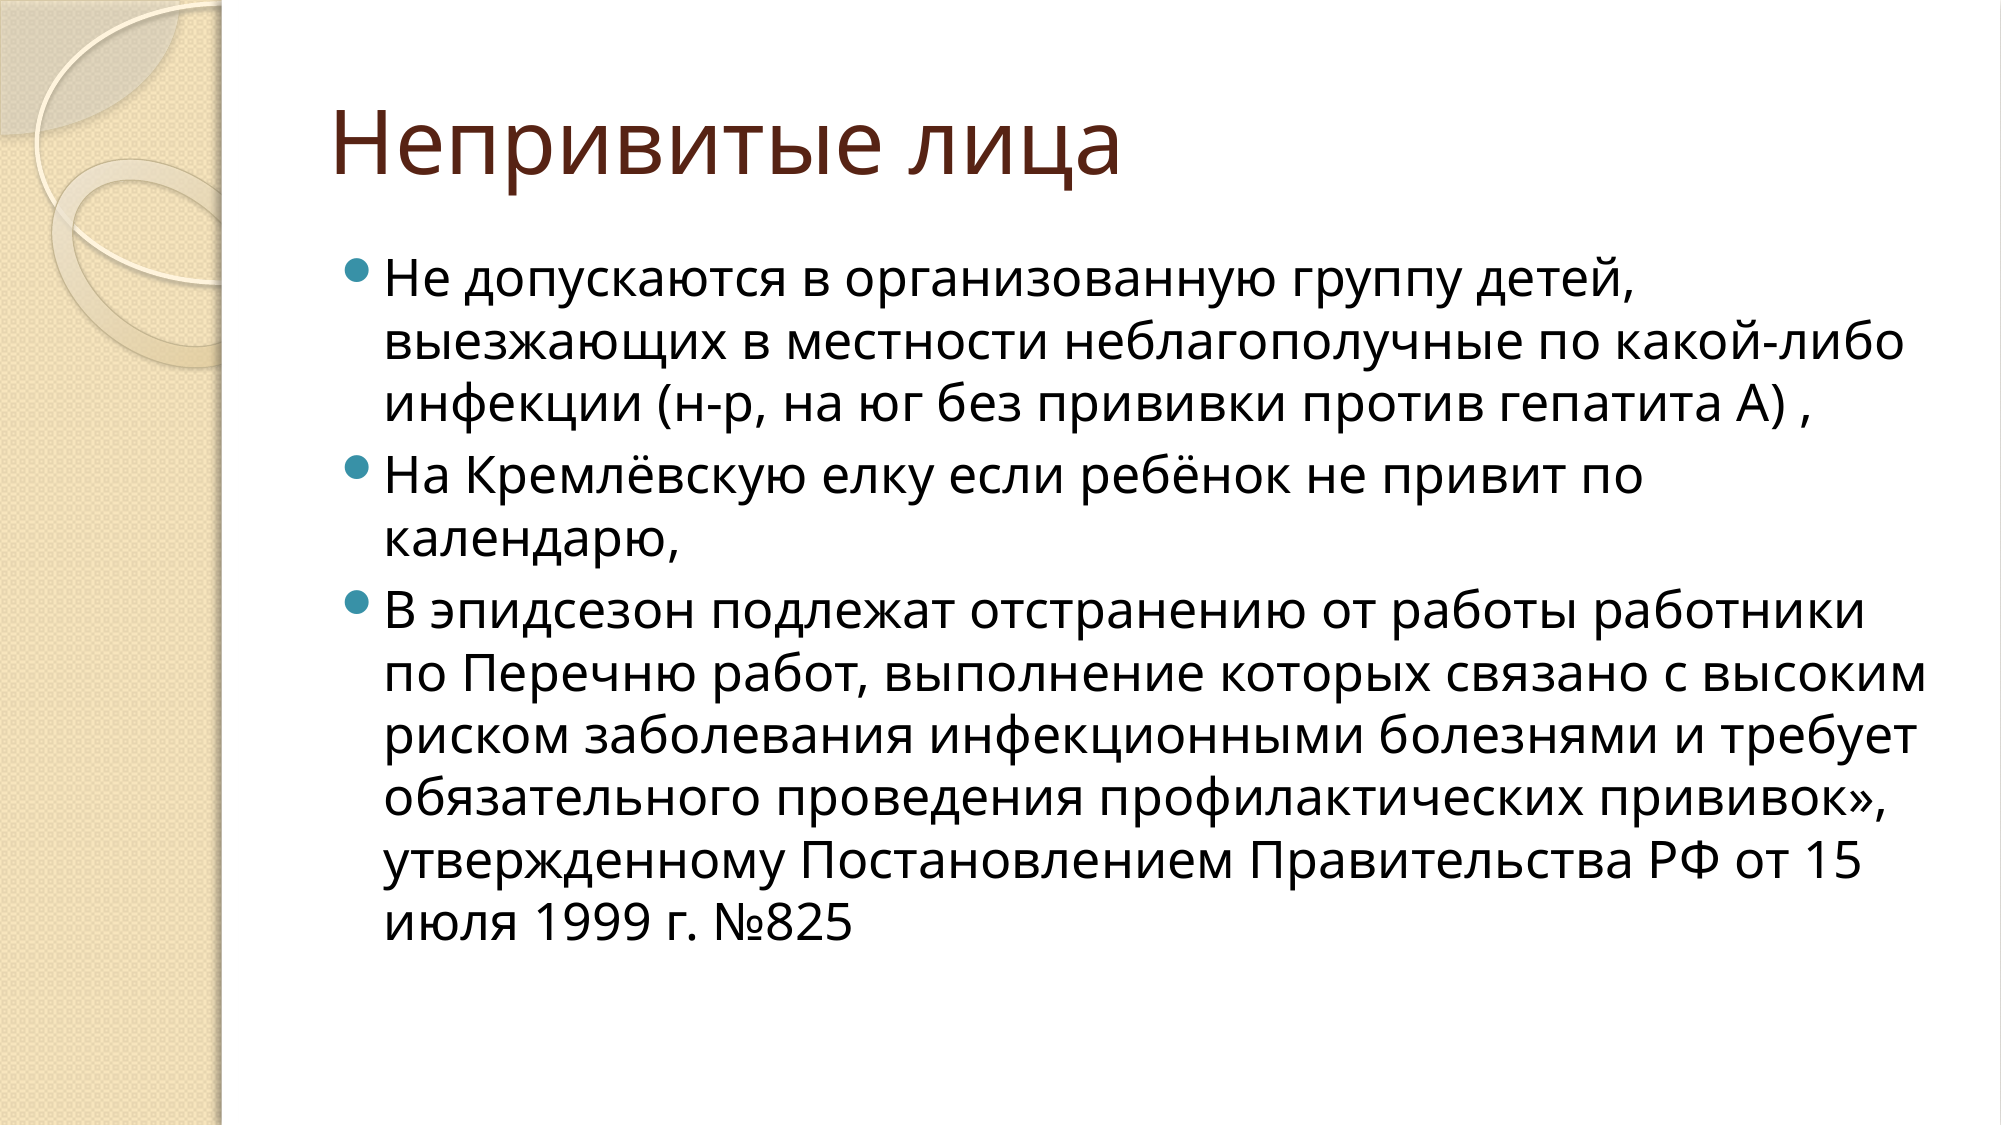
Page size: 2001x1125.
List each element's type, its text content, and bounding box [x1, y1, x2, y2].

list Не допускаются в организованную группу детей, выезжающих в местности неблагополучные по какой-либо инфекции (н-р, на юг без прививки против гепатита А) , На Кремлёвскую елку если ребёнок не привит по календарю, В эпидсезон подлежат отстранению от работы работники по Перечню работ, выполнение которых связано с высоким риском заболевания инфекционными болезнями и требует обязательного проведения профилактических прививок», утвержденному Постановлением Правительства РФ от 15 июля 1999 г. №825 [313, 237, 1954, 1025]
title Непривитые лица [313, 45, 1954, 233]
